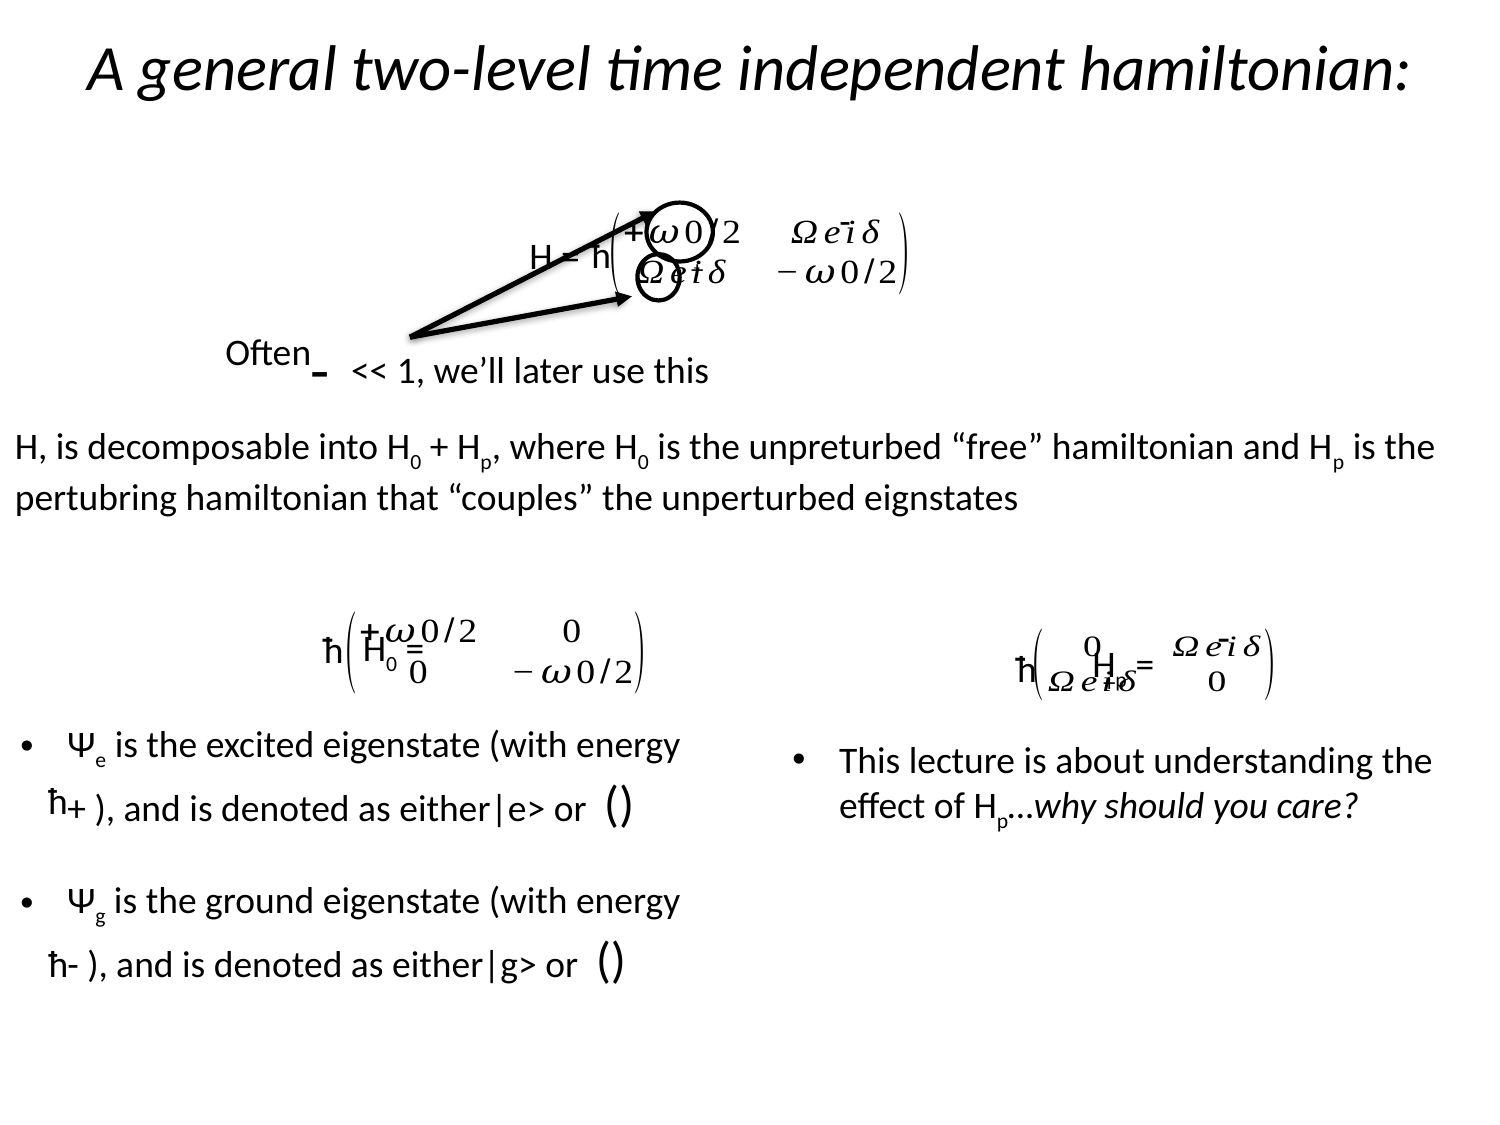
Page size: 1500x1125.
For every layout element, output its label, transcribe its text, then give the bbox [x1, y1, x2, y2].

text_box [513, 189, 912, 297]
text_box H, is decomposable into H0 + Hp, where H0 is the unpreturbed “free” hamiltonian and Hp is the pertubring hamiltonian that “couples” the unperturbed eignstates [0, 414, 1500, 526]
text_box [5, 603, 742, 1057]
title A general two-level time independent hamiltonian: [51, 0, 1449, 185]
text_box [777, 603, 1483, 876]
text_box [188, 202, 728, 414]
